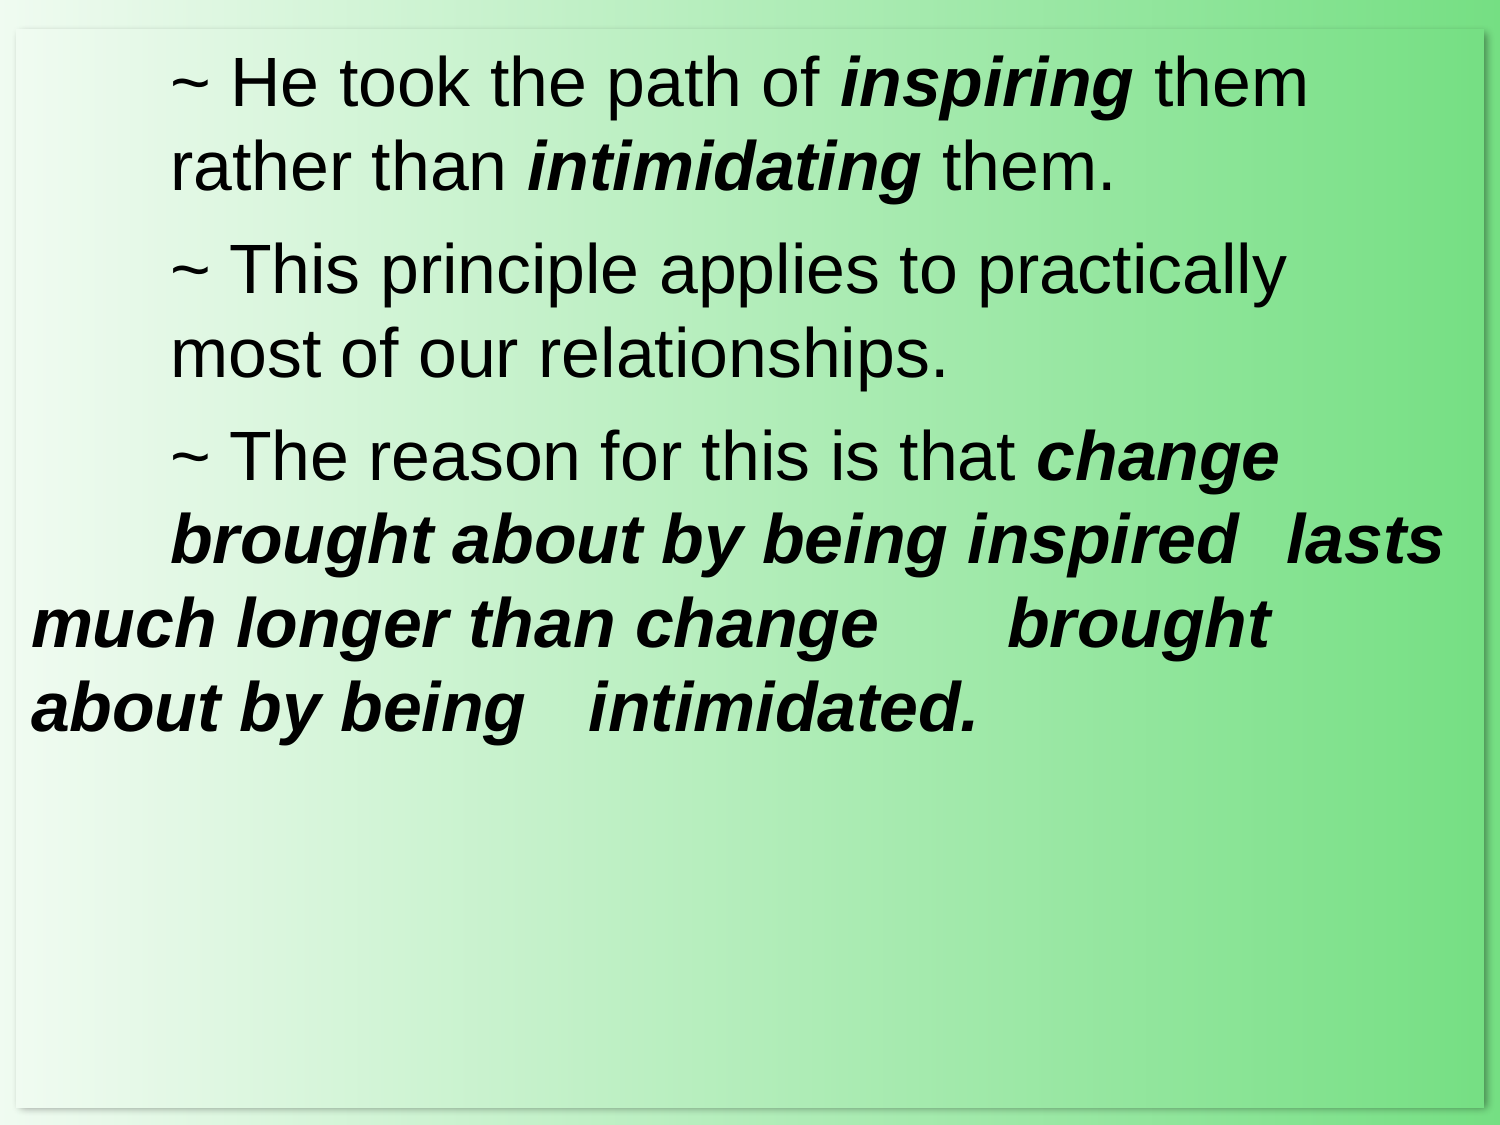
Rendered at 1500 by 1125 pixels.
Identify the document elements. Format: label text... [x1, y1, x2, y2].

subtitle ~ He took the path of inspiring them rather than intimidating them. ~ This principle applies to practically most of our relationships. ~ The reason for this is that change brought about by being inspired lasts much longer than change brought about by being intimidated. [16, 29, 1484, 1108]
